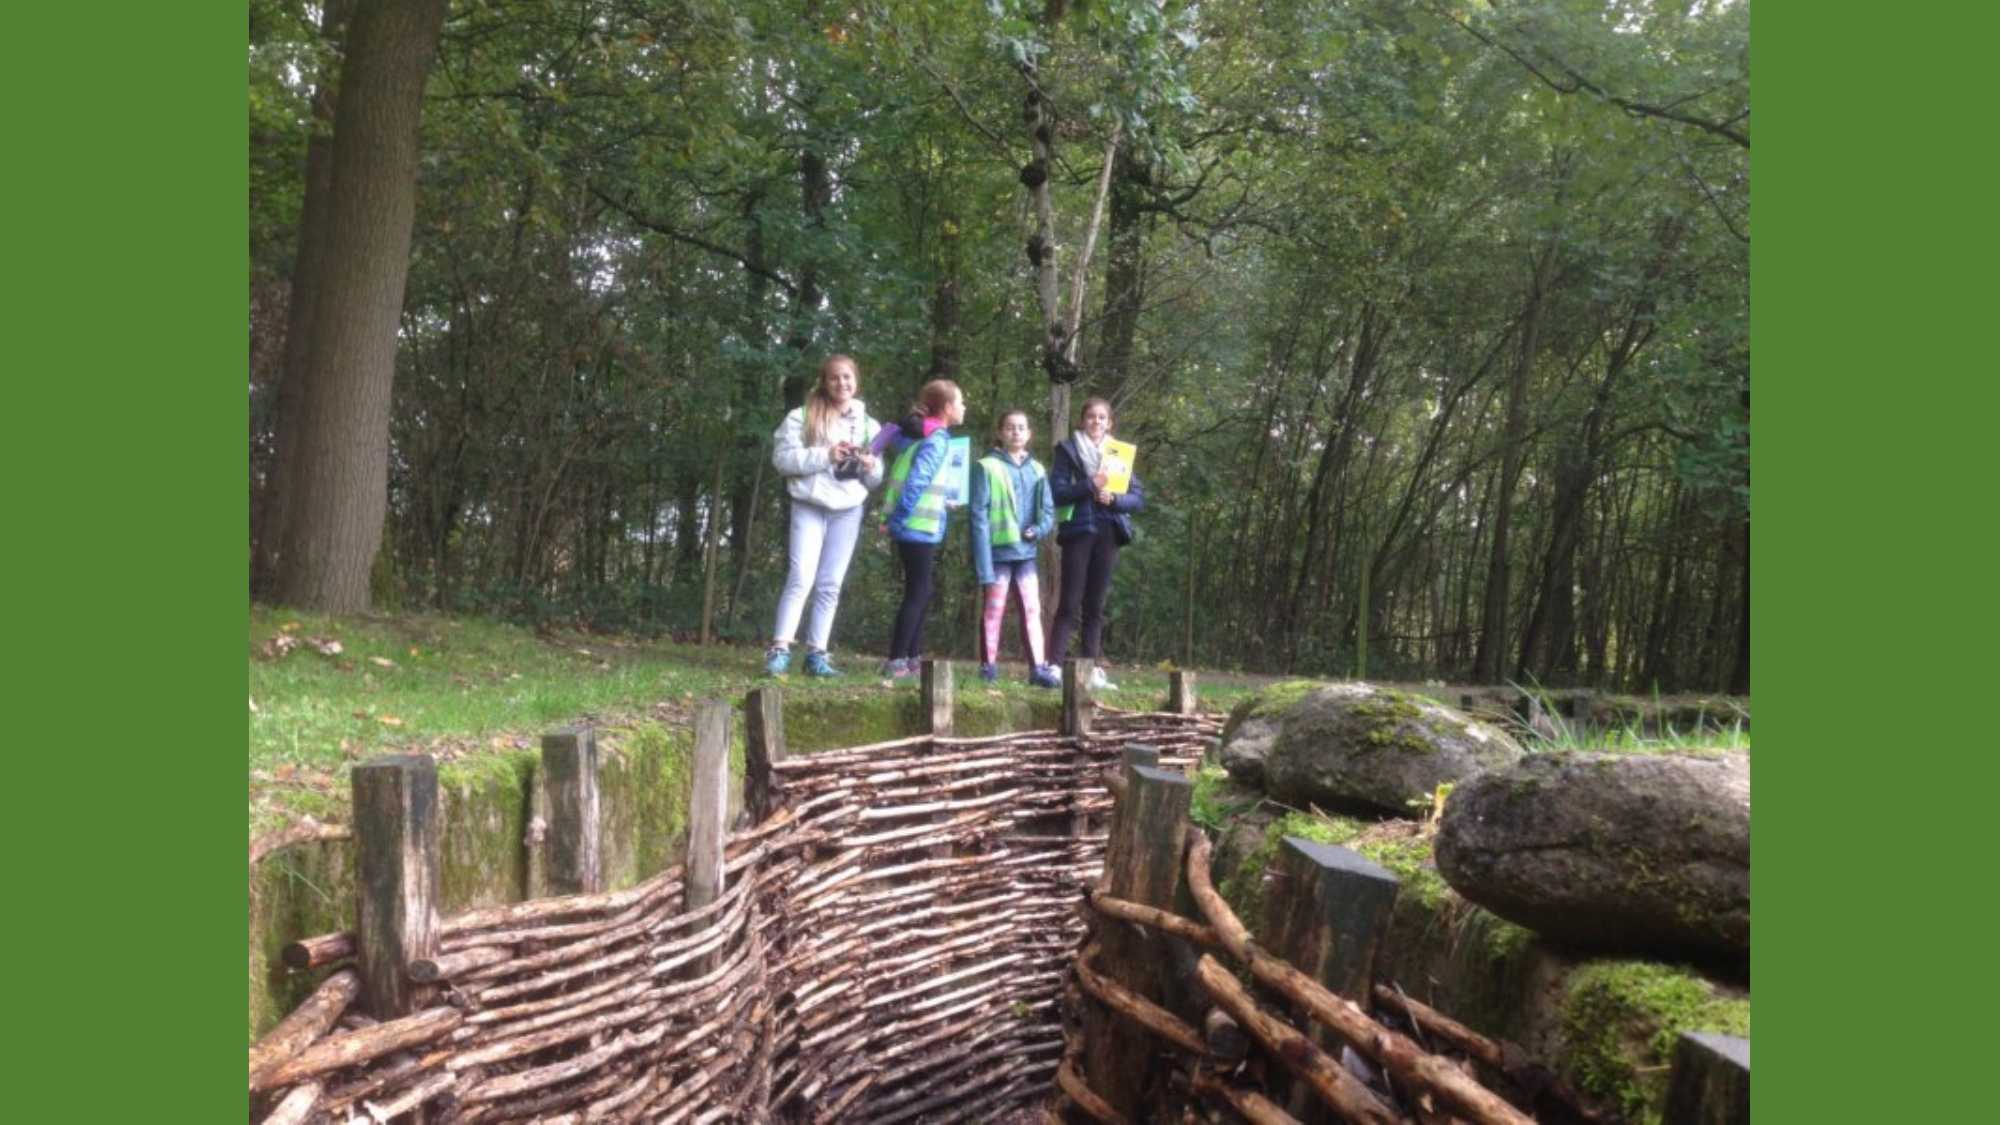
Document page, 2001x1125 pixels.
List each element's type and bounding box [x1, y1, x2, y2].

picture [249, 0, 1750, 1125]
